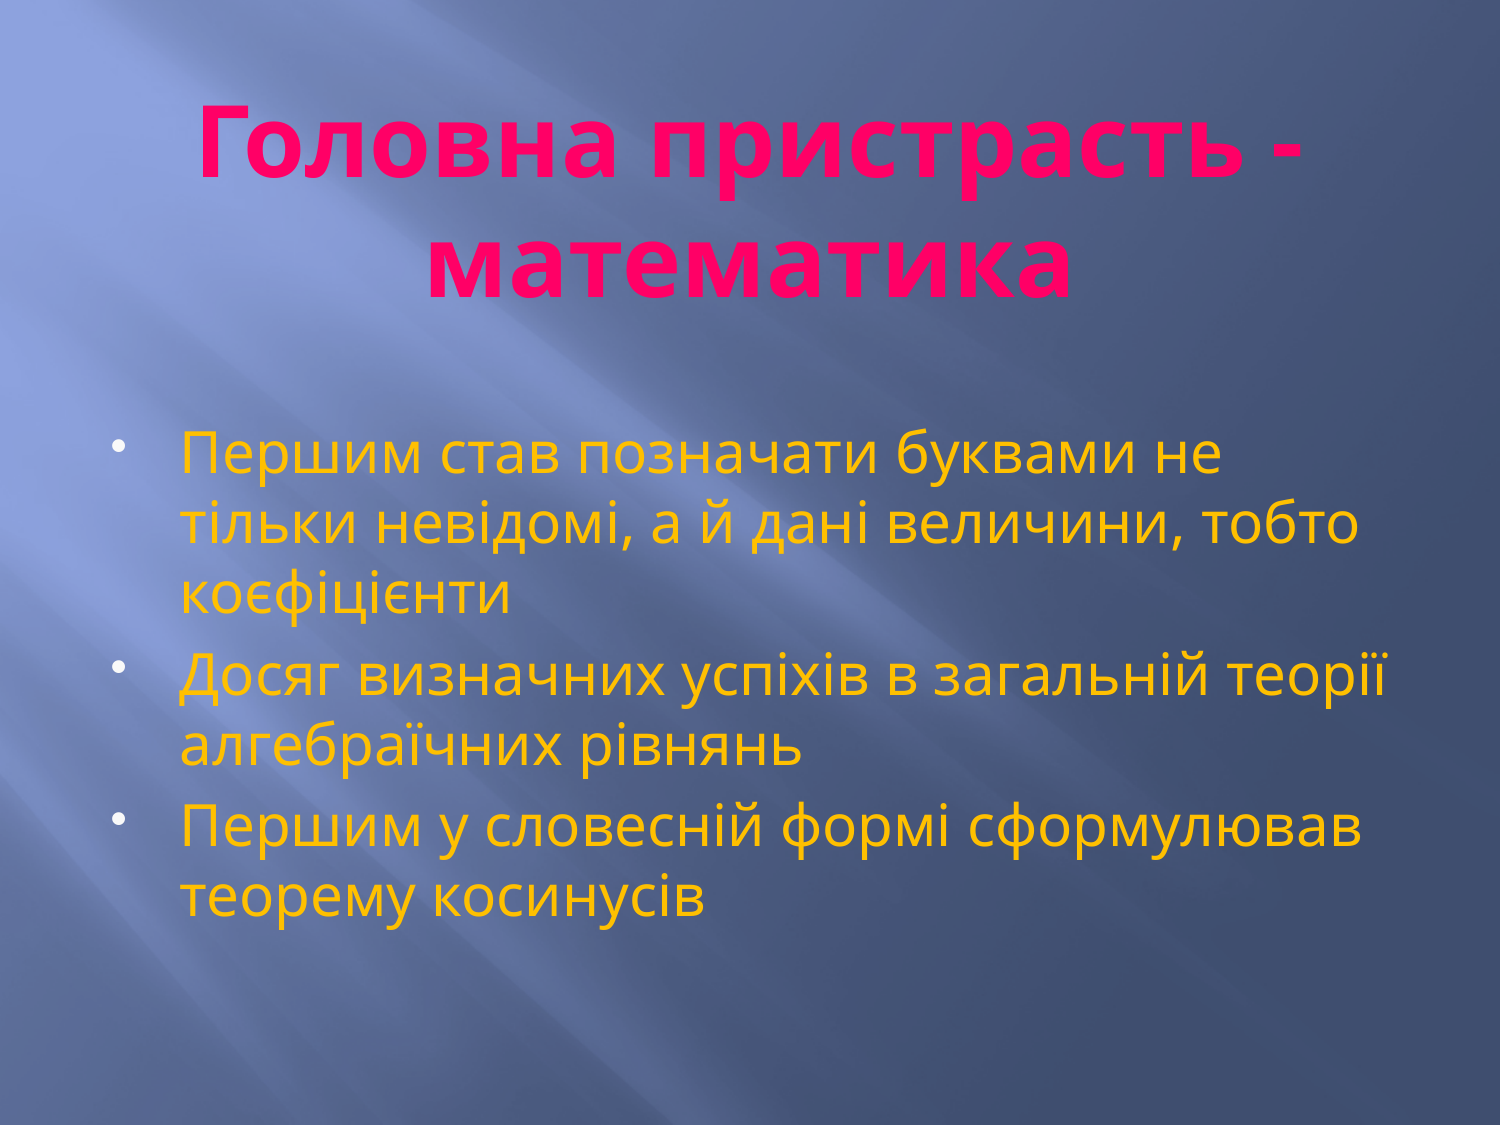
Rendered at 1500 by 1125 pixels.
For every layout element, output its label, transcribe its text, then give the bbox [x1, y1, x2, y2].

list Першим став позначати буквами не тільки невідомі, а й дані величини, тобто коєфіцієнти Досяг визначних успіхів в загальній теорії алгебраїчних рівнянь Першим у словесній формі сформулював теорему косинусів [75, 326, 1425, 1035]
title Головна пристрасть - математика [75, 45, 1425, 326]
